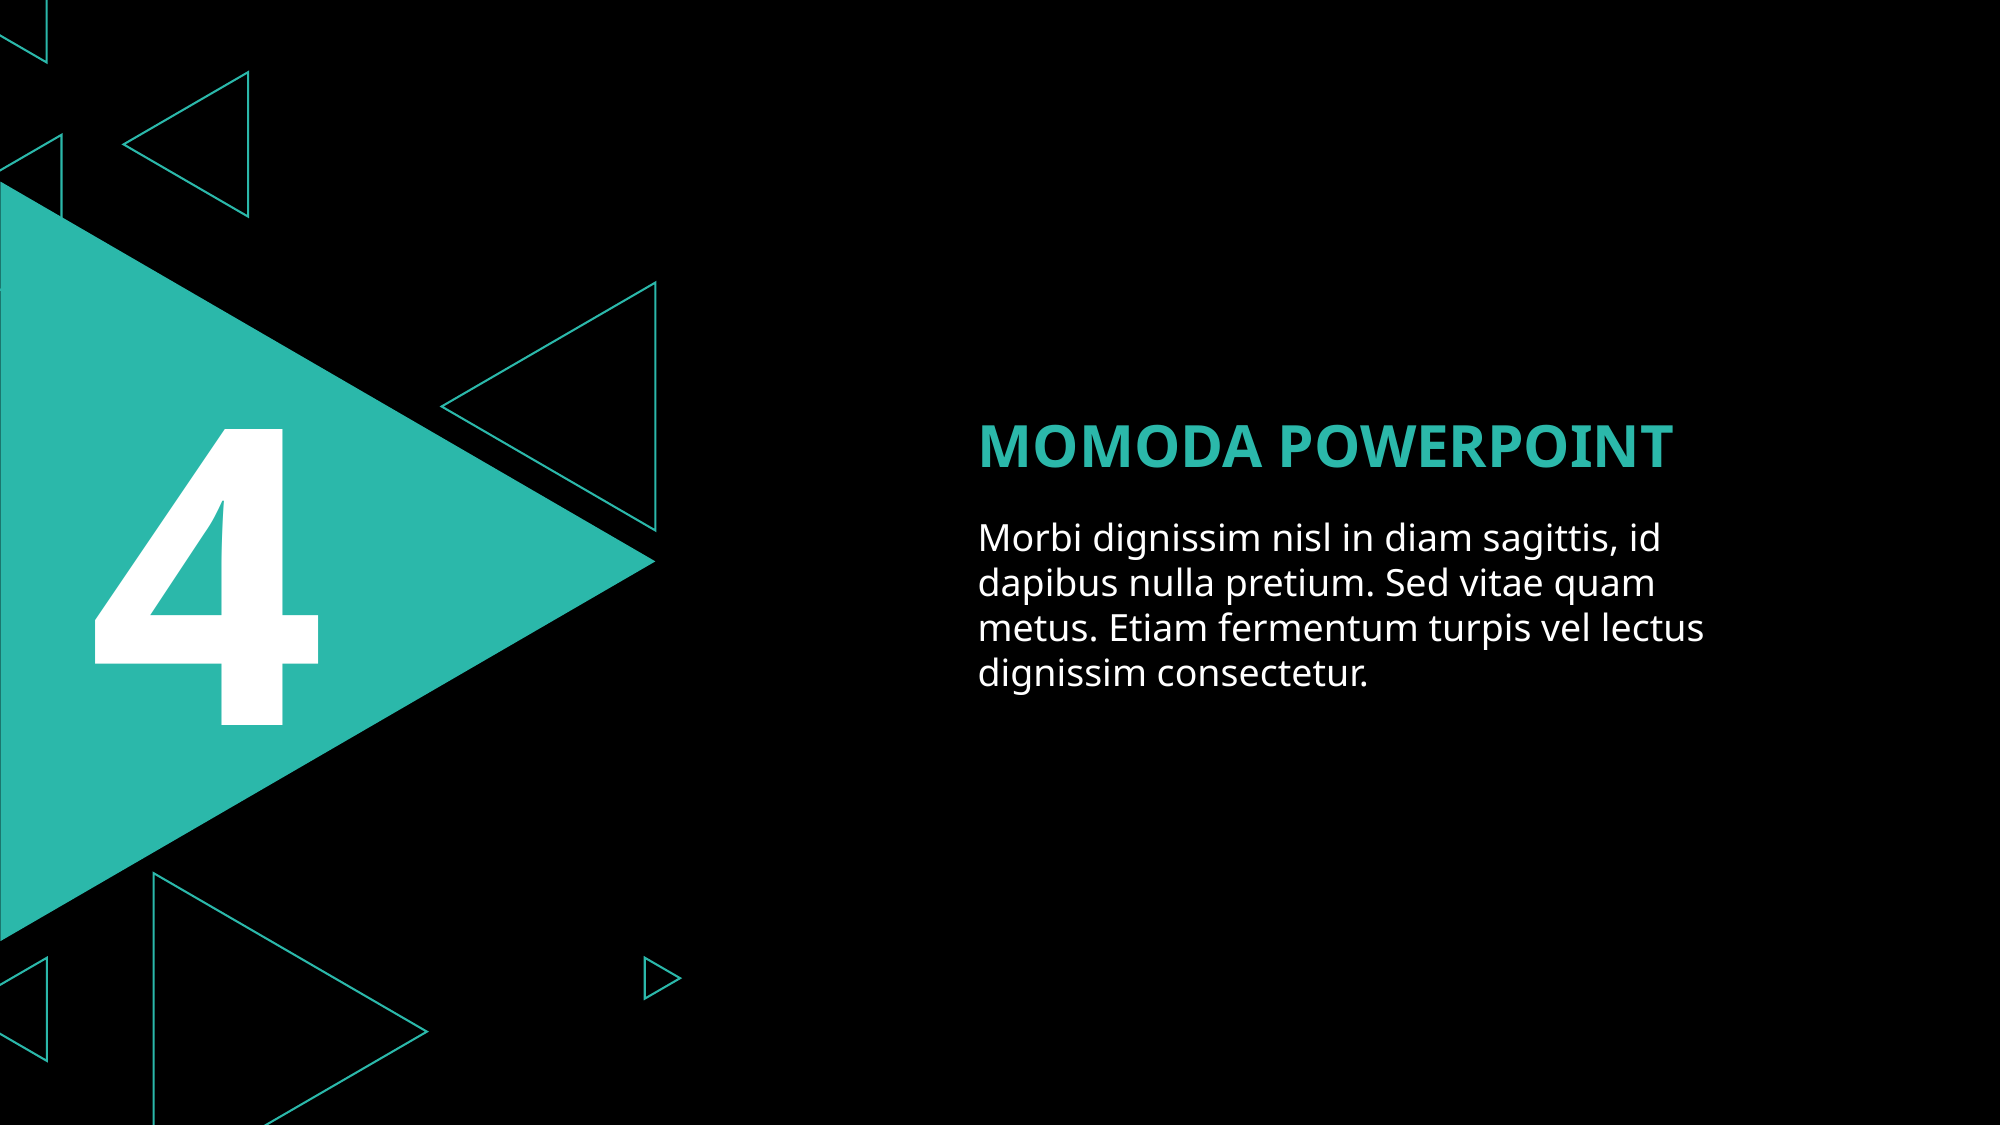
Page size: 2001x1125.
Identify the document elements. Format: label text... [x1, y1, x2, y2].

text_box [0, 129, 953, 996]
text_box Morbi dignissim nisl in diam sagittis, id dapibus nulla pretium. Sed vitae quam metus. Etiam fermentum turpis vel lectus dignissim consectetur. [962, 506, 1782, 702]
text_box MOMODA POWERPOINT [962, 401, 1817, 487]
